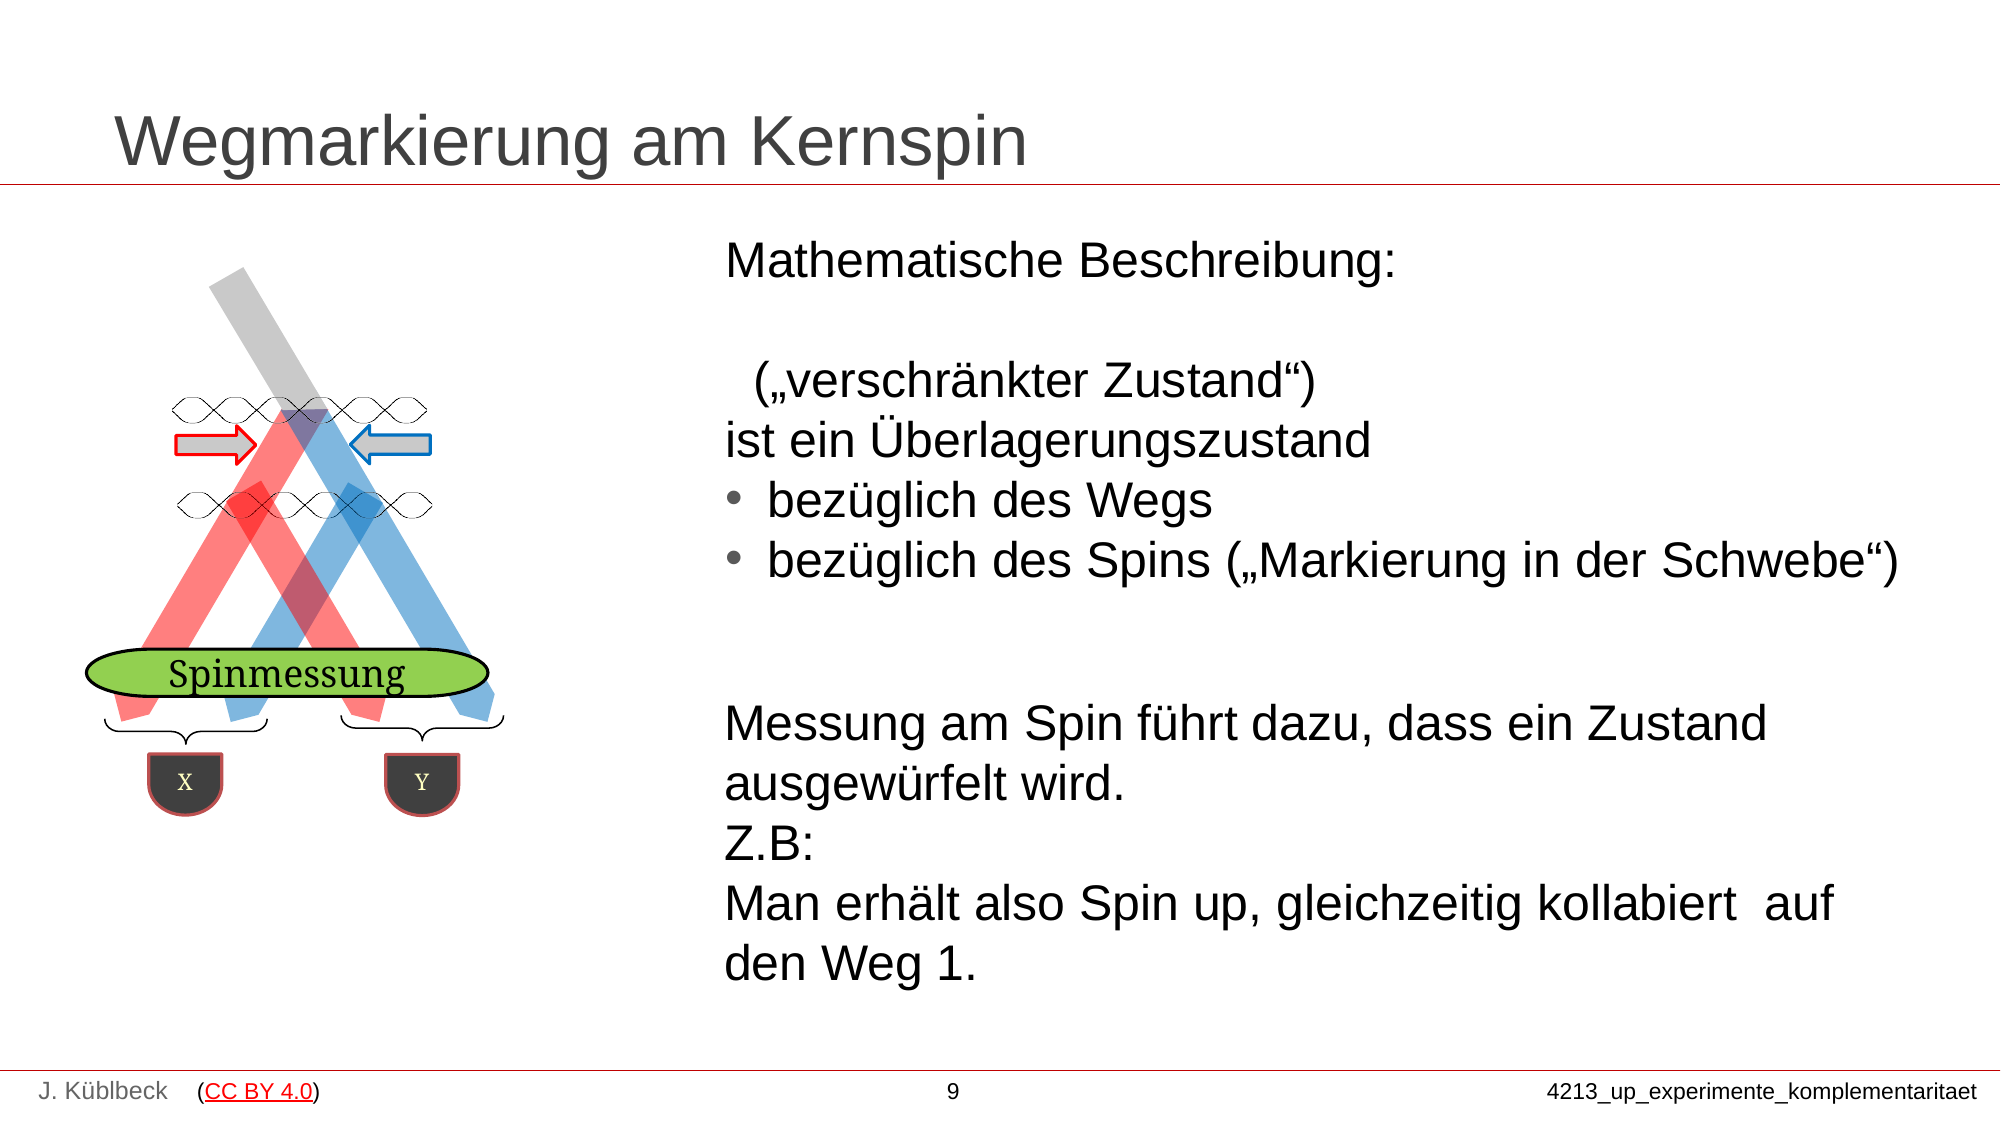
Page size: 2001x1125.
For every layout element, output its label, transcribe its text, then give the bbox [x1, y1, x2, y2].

title Wegmarkierung am Kernspin [99, 90, 1900, 185]
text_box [104, 266, 504, 816]
text_box Spinmessung [84, 658, 97, 688]
